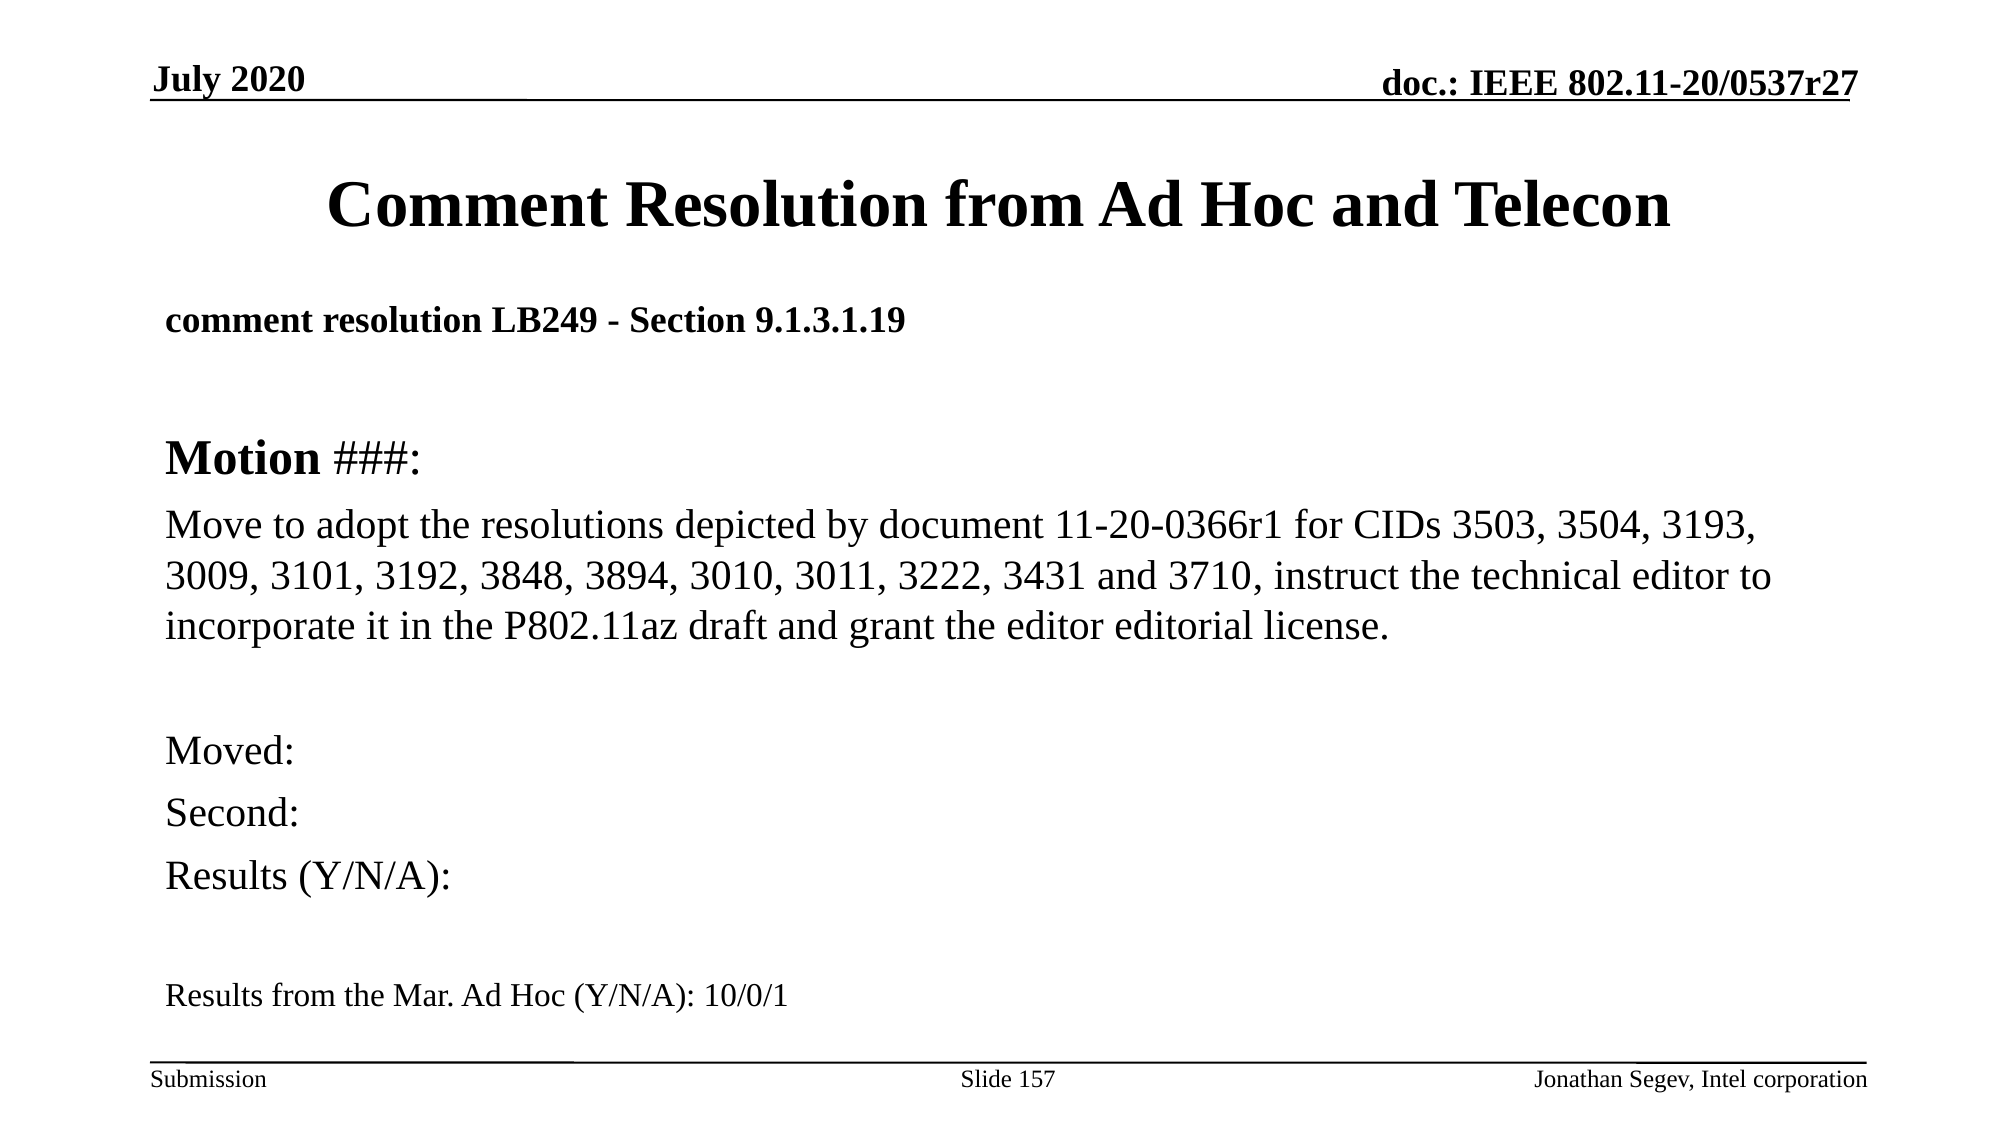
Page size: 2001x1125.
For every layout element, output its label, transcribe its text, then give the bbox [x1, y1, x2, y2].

list comment resolution LB249 - Section 9.1.3.1.19 Motion ###: Move to adopt the resolutions depicted by document 11-20-0366r1 for CIDs 3503, 3504, 3193, 3009, 3101, 3192, 3848, 3894, 3010, 3011, 3222, 3431 and 3710, instruct the technical editor to incorporate it in the P802.11az draft and grant the editor editorial license. Moved: Second: Results (Y/N/A): Results from the Mar. Ad Hoc (Y/N/A): 10/0/1 [149, 286, 1850, 1000]
title Comment Resolution from Ad Hoc and Telecon [149, 112, 1850, 286]
slide_number Slide 157 [950, 1061, 1067, 1123]
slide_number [152, 54, 563, 100]
footer Jonathan Segev, Intel corporation [1171, 1061, 1869, 1093]
